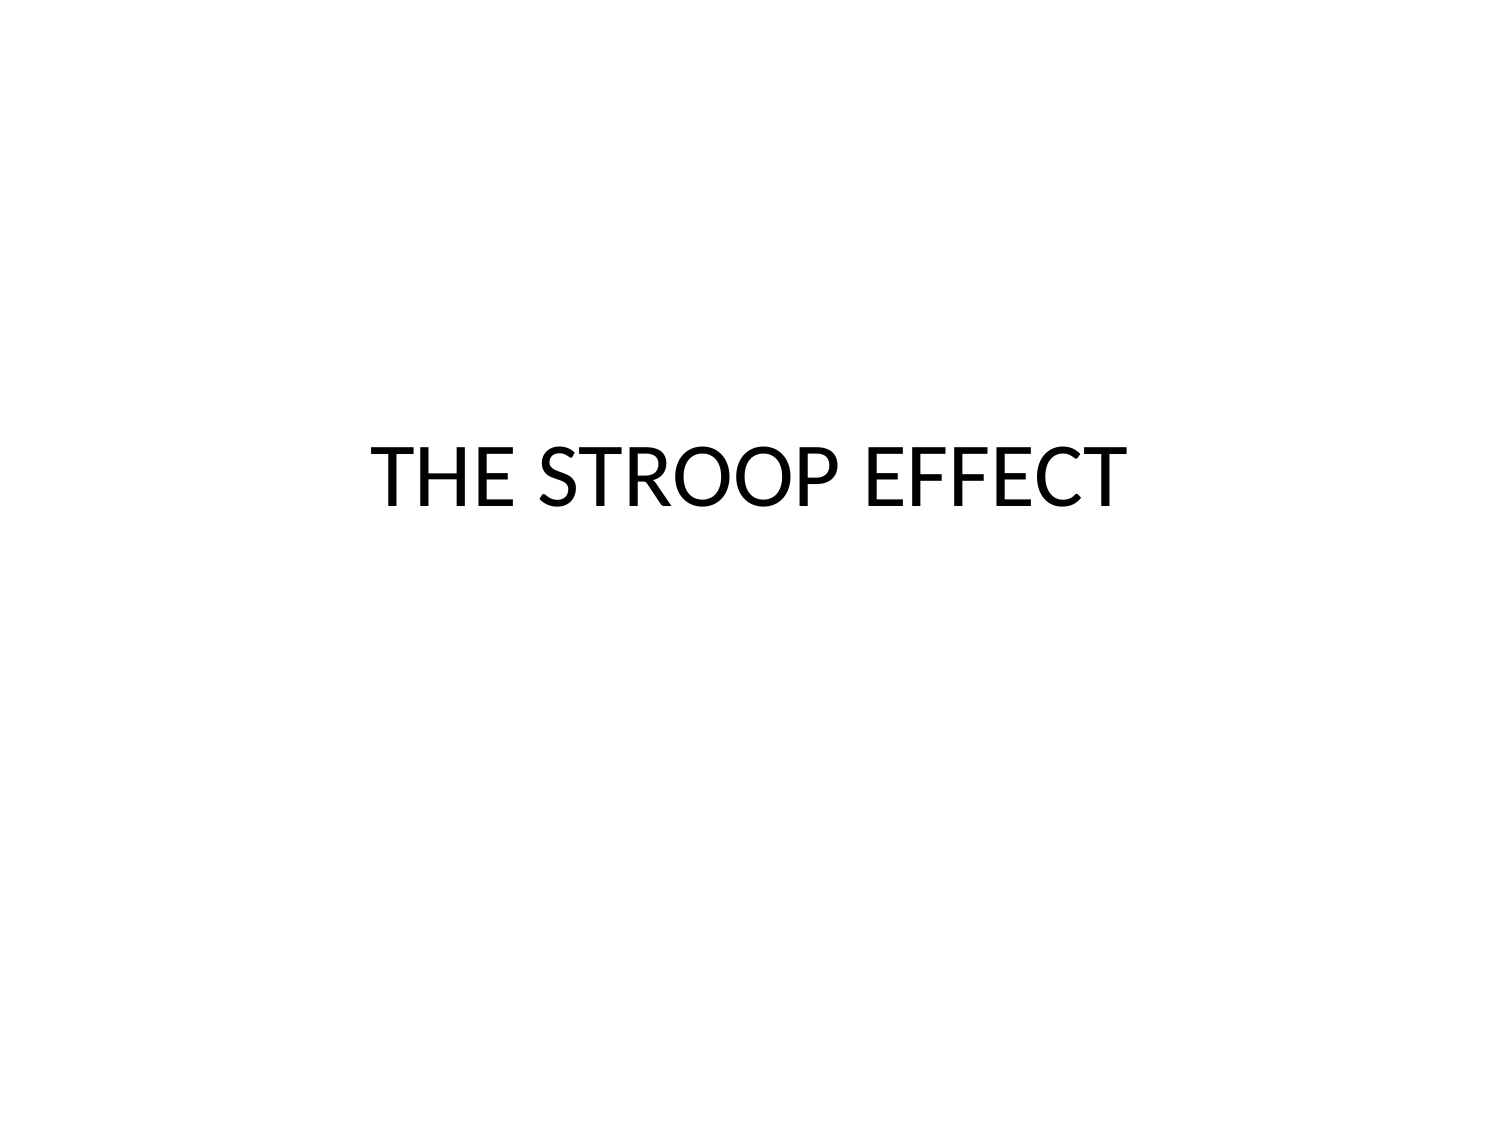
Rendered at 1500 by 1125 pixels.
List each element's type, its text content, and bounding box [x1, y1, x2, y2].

title THE STROOP EFFECT [112, 349, 1388, 591]
